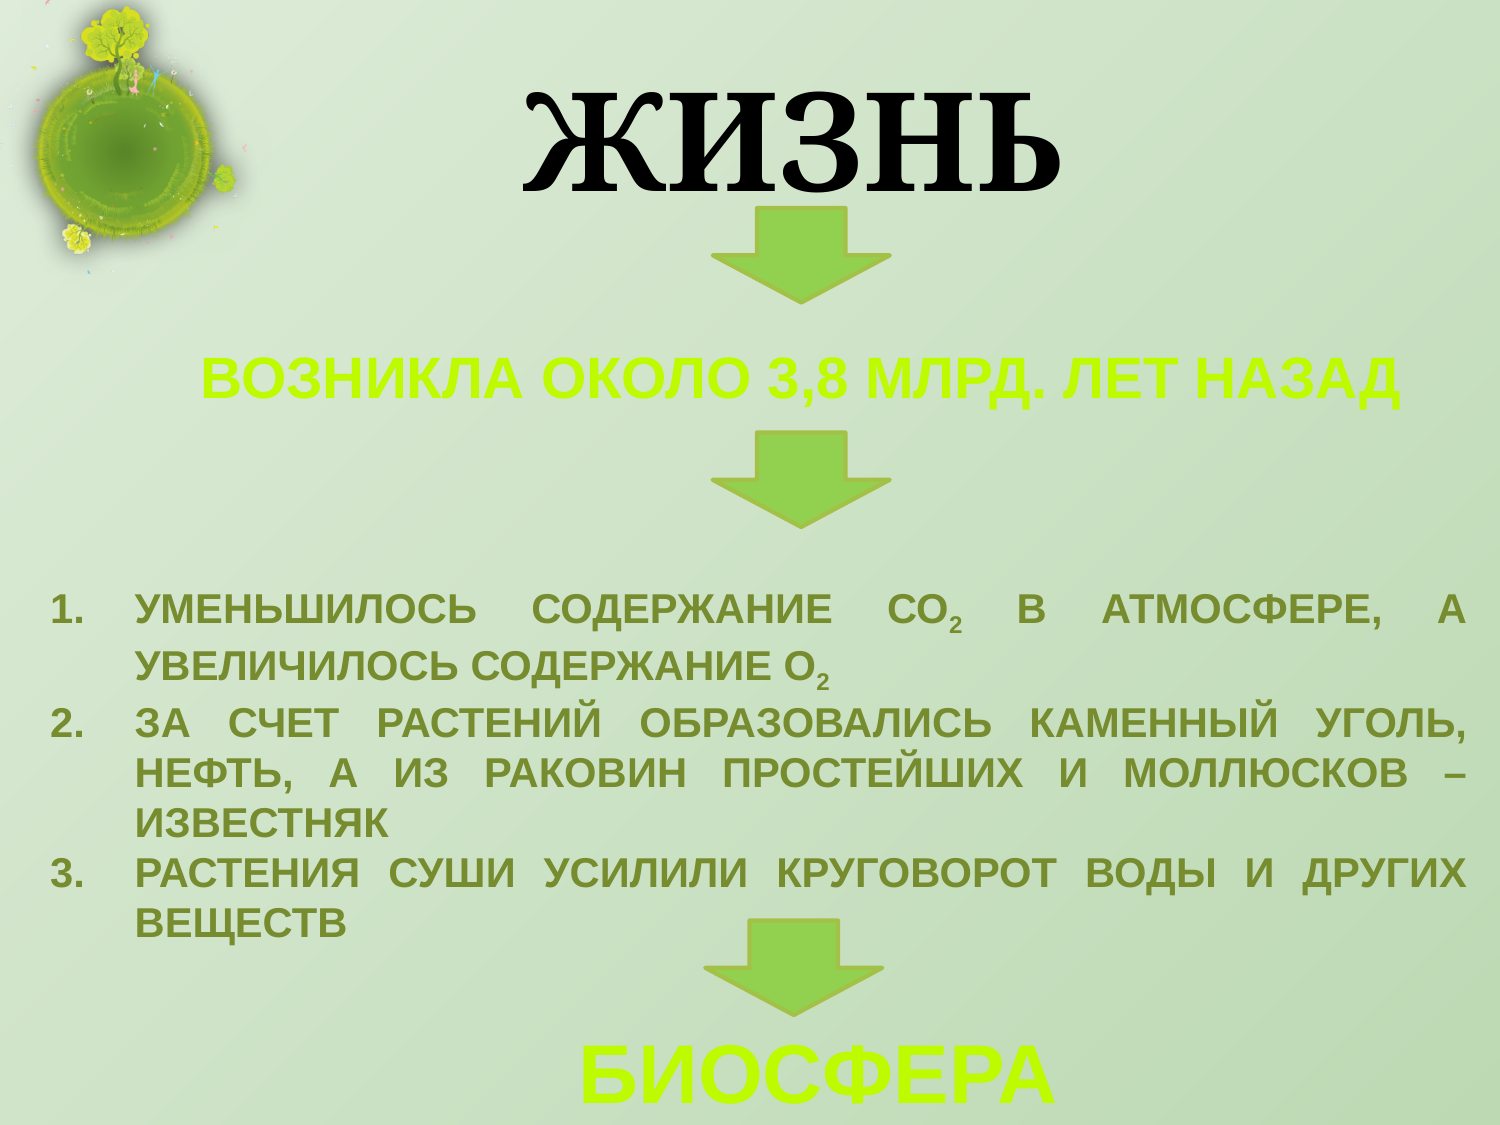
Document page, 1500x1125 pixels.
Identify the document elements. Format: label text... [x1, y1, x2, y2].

picture [0, 0, 247, 274]
text_box Возникла около 3,8 млрд. лет назад [185, 332, 1417, 418]
title жизнь [204, 42, 1384, 231]
text_box Уменьшилось содержание Со2 в атмосфере, а увеличилось содержание о2 За счет растений образовались каменный уголь, нефть, а из раковин простейших и моллюсков – известняк Растения суши усилили круговорот воды и других веществ [35, 574, 1483, 954]
text_box [710, 205, 892, 305]
text_box биосфера [563, 1013, 1073, 1125]
text_box [703, 918, 885, 1013]
text_box [710, 430, 892, 529]
